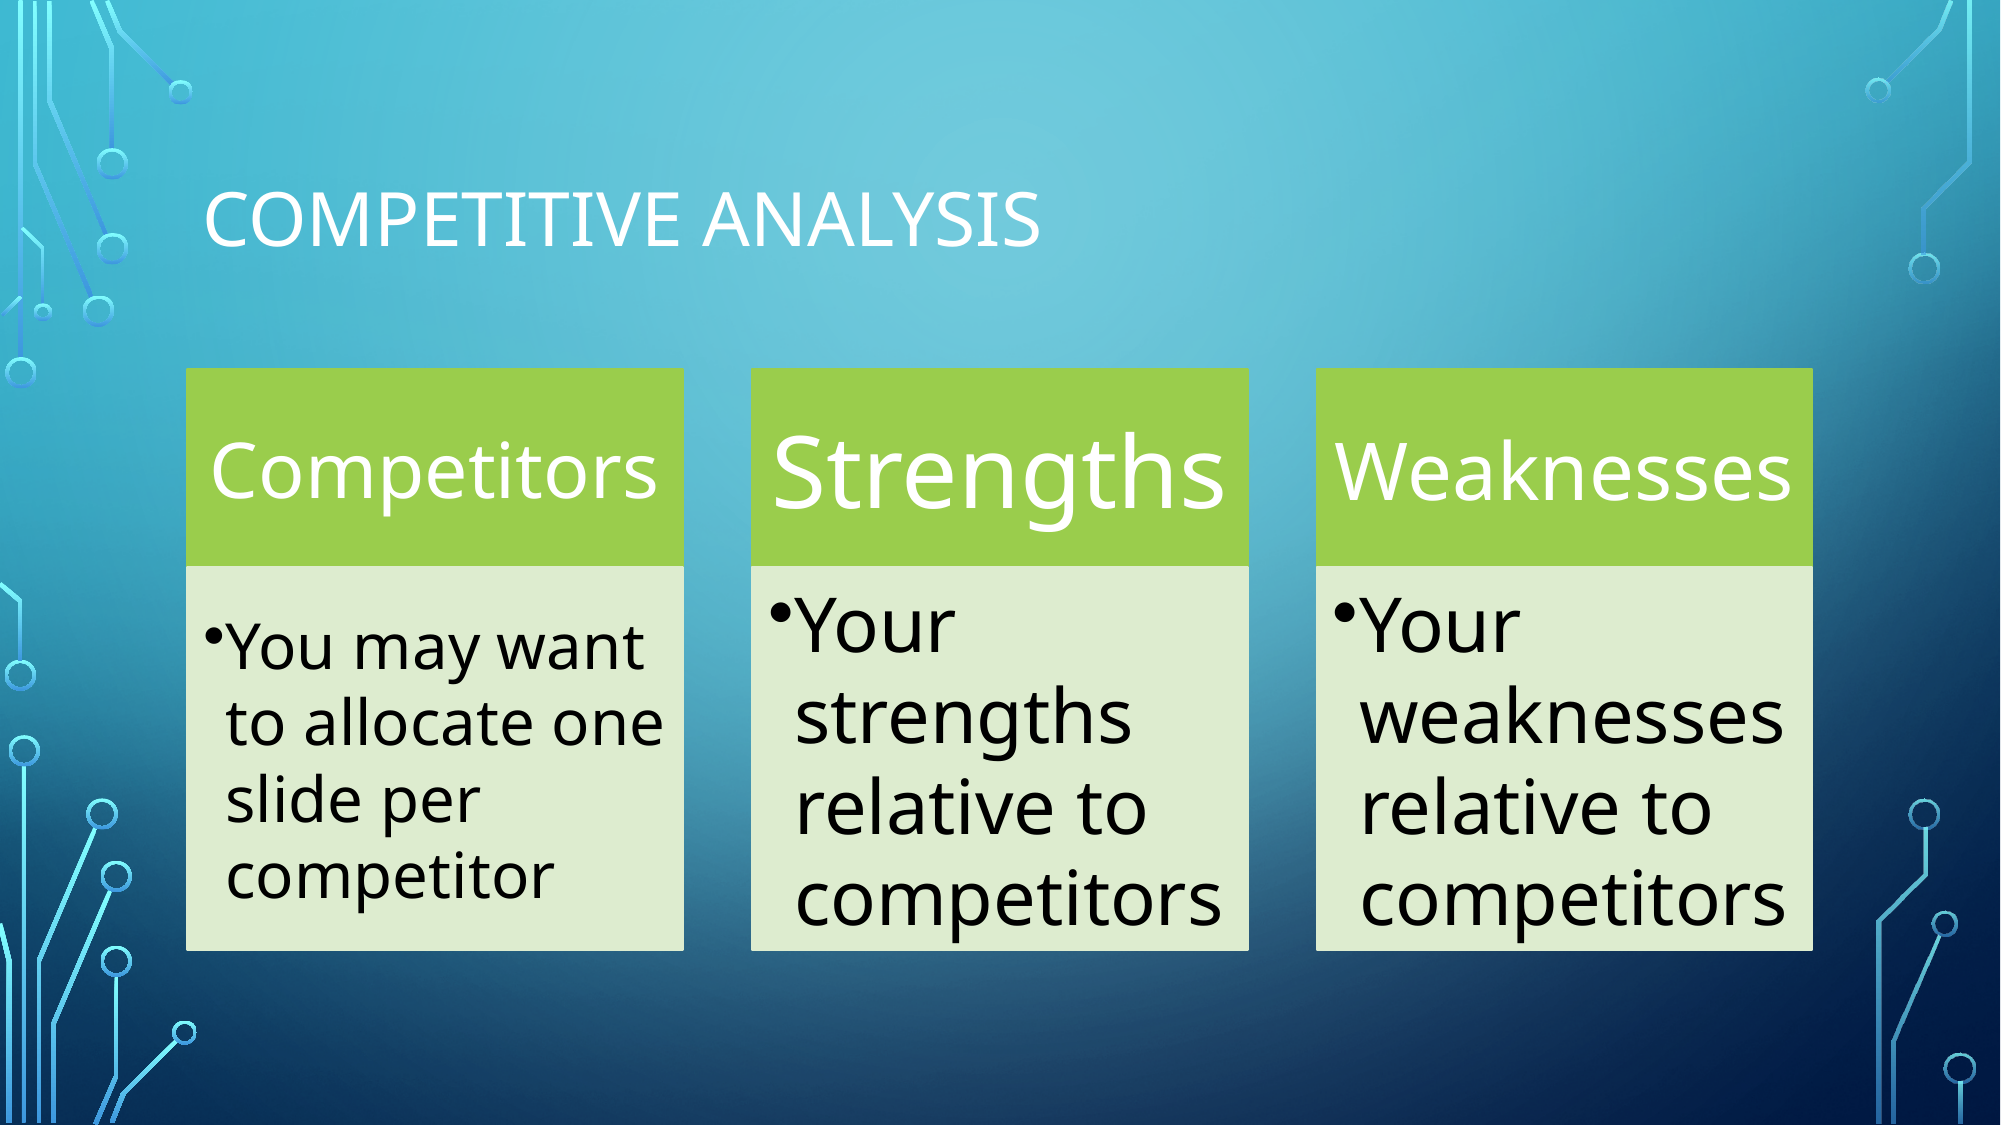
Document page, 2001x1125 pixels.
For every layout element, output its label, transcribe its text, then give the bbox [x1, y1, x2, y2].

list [186, 368, 1813, 951]
title Competitive Analysis [187, 101, 1813, 344]
